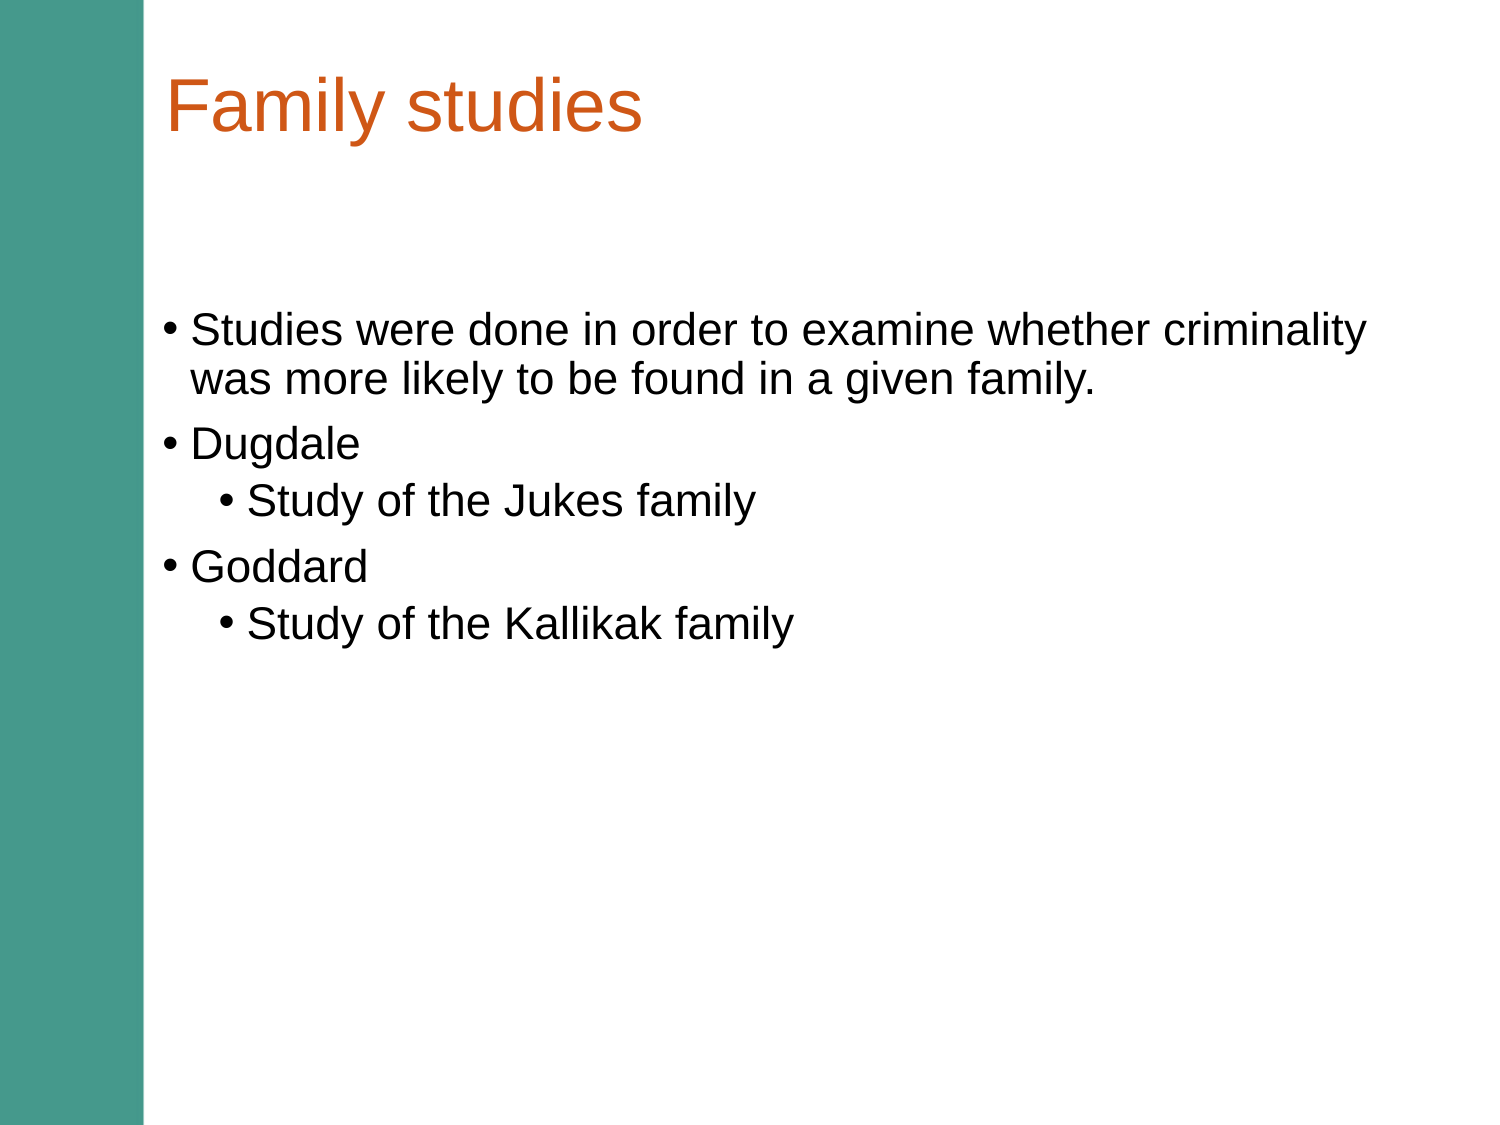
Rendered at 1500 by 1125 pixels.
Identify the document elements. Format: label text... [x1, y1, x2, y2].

picture [0, 0, 1500, 1125]
title Family studies [150, 50, 1444, 166]
list Studies were done in order to examine whether criminality was more likely to be found in a given family. Dugdale Study of the Jukes family Goddard Study of the Kallikak family [147, 298, 1463, 913]
